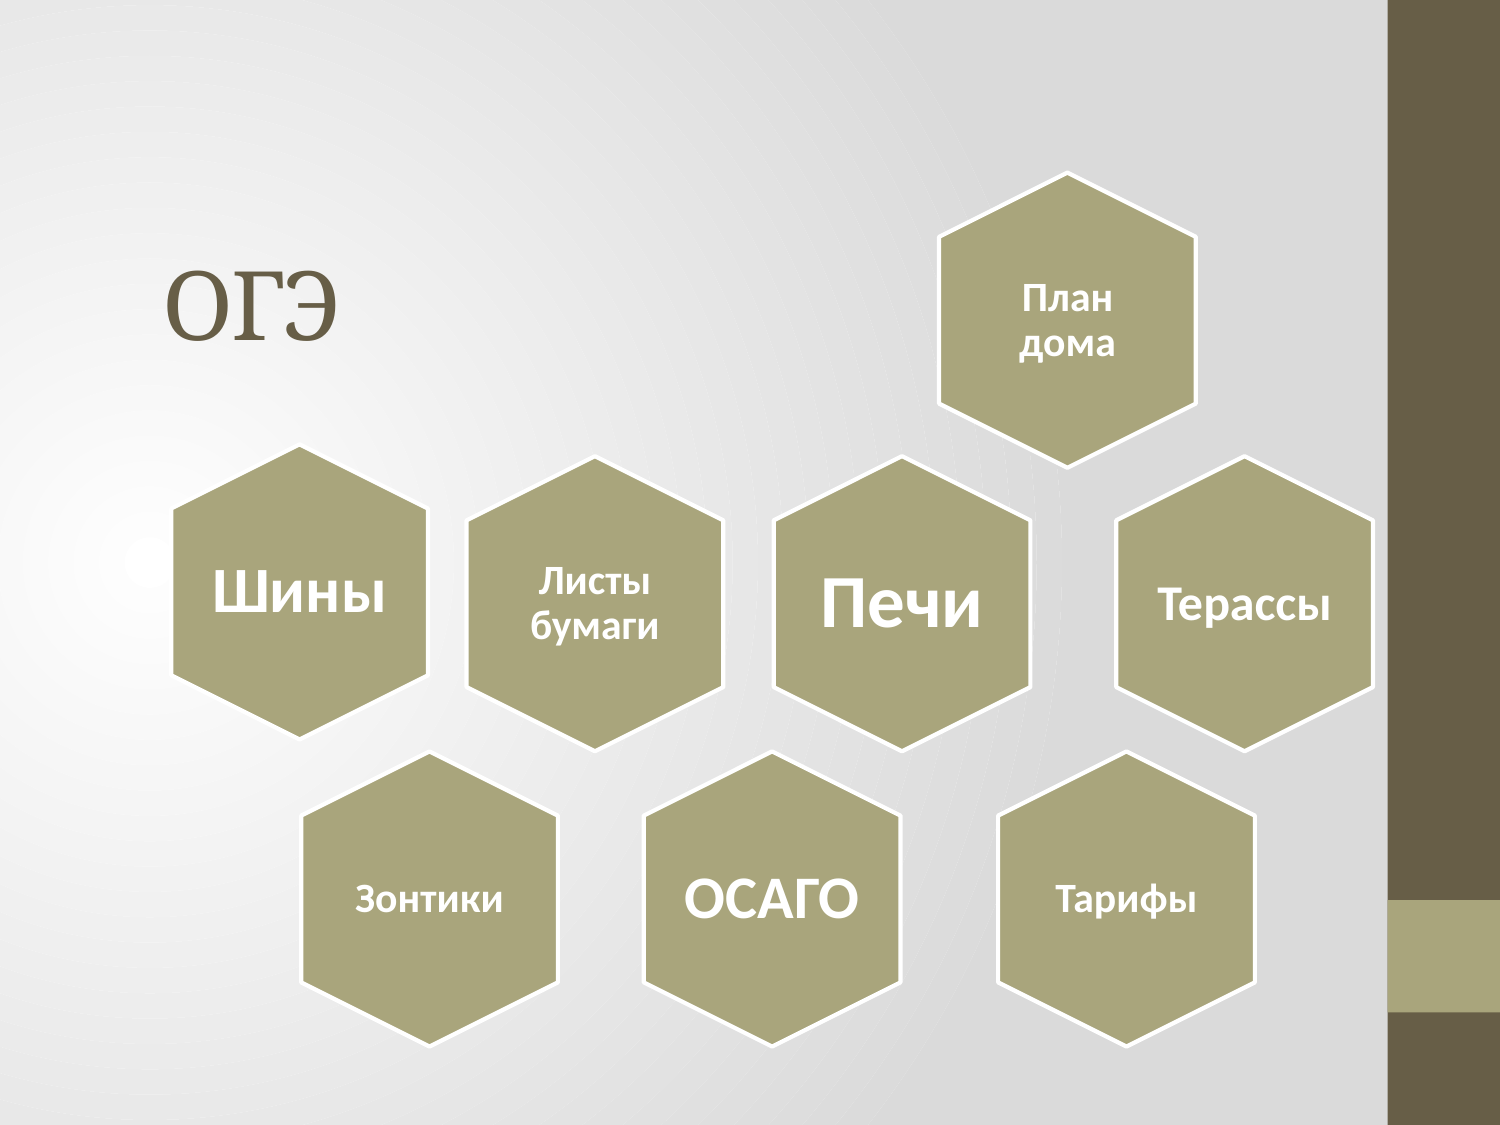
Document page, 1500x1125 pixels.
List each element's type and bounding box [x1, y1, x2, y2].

list [17, 77, 1500, 1125]
